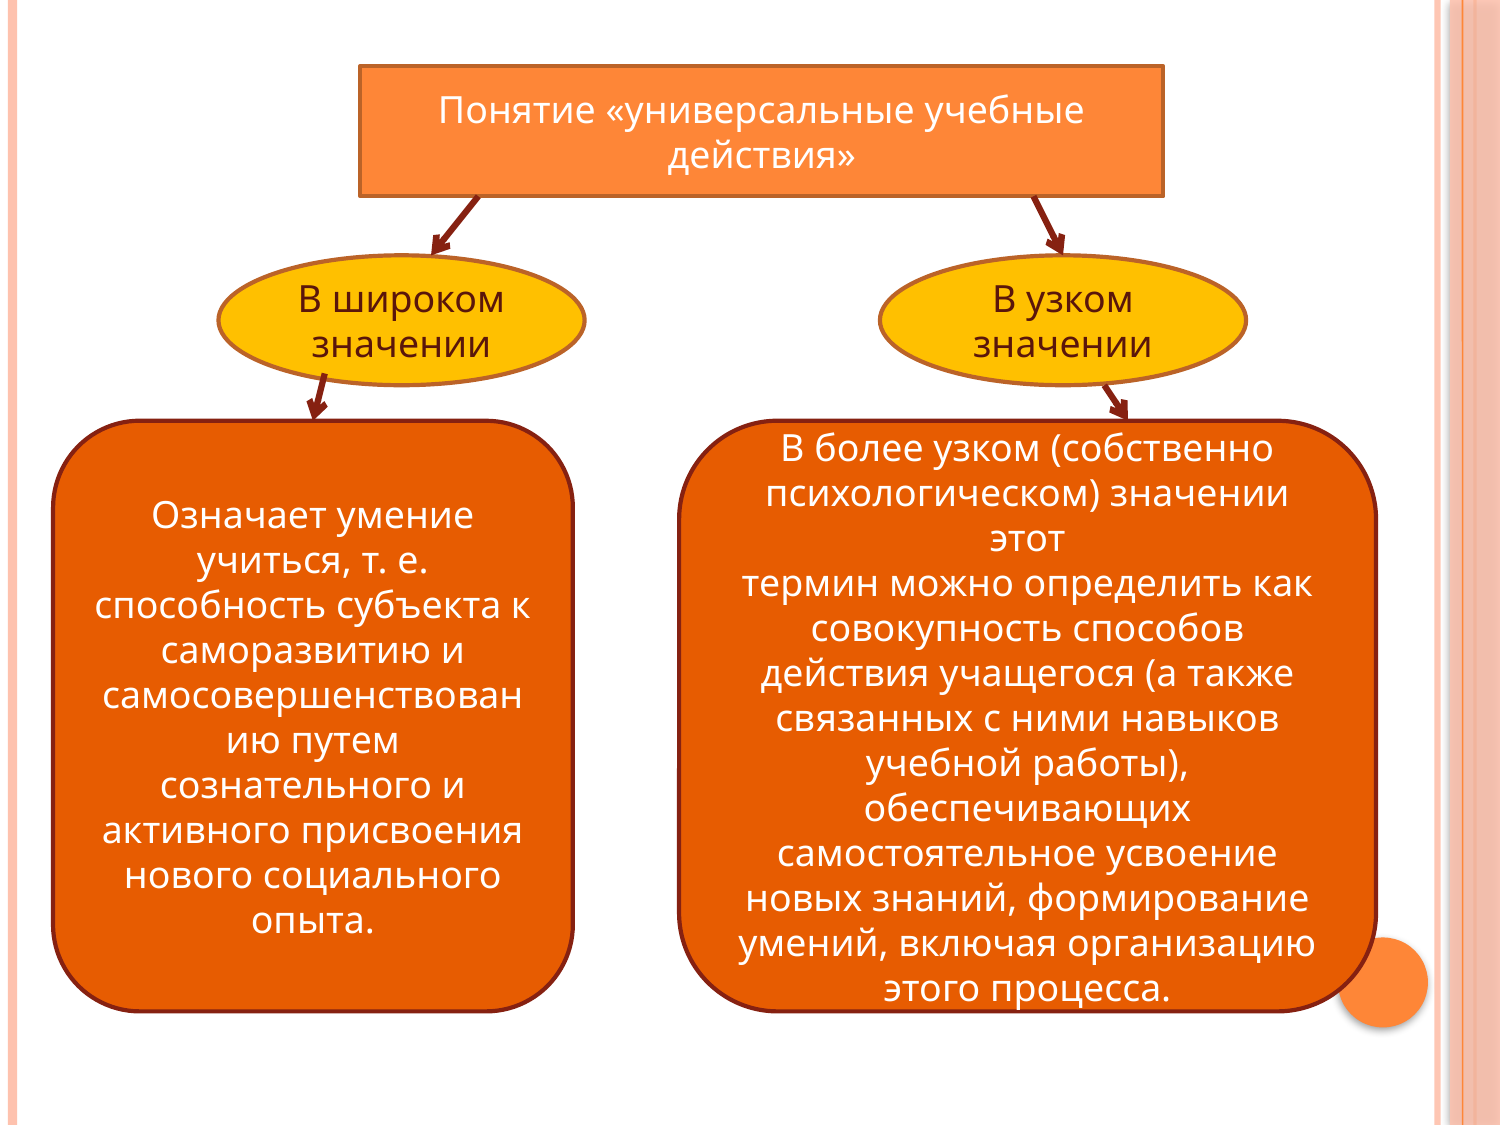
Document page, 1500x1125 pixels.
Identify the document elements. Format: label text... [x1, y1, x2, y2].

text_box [1032, 195, 1064, 256]
text_box В более узком (собственно психологическом) значении этот термин можно определить как совокупность способов действия учащегося (а также связанных с ними навыков учебной работы), обеспечивающих самостоятельное усвоение новых знаний, формирование умений, включая организацию этого процесса. [676, 418, 1379, 1014]
text_box В широком значении [216, 253, 587, 388]
text_box Понятие «универсальные учебные действия» [358, 64, 1165, 198]
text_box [430, 195, 479, 256]
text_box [312, 372, 326, 422]
text_box Означает умение учиться, т. е. способность субъекта к саморазвитию и самосовершенствованию путем сознательного и активного присвоения нового социального опыта. [50, 418, 575, 1014]
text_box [1103, 384, 1129, 422]
text_box В узком значении [877, 253, 1249, 388]
